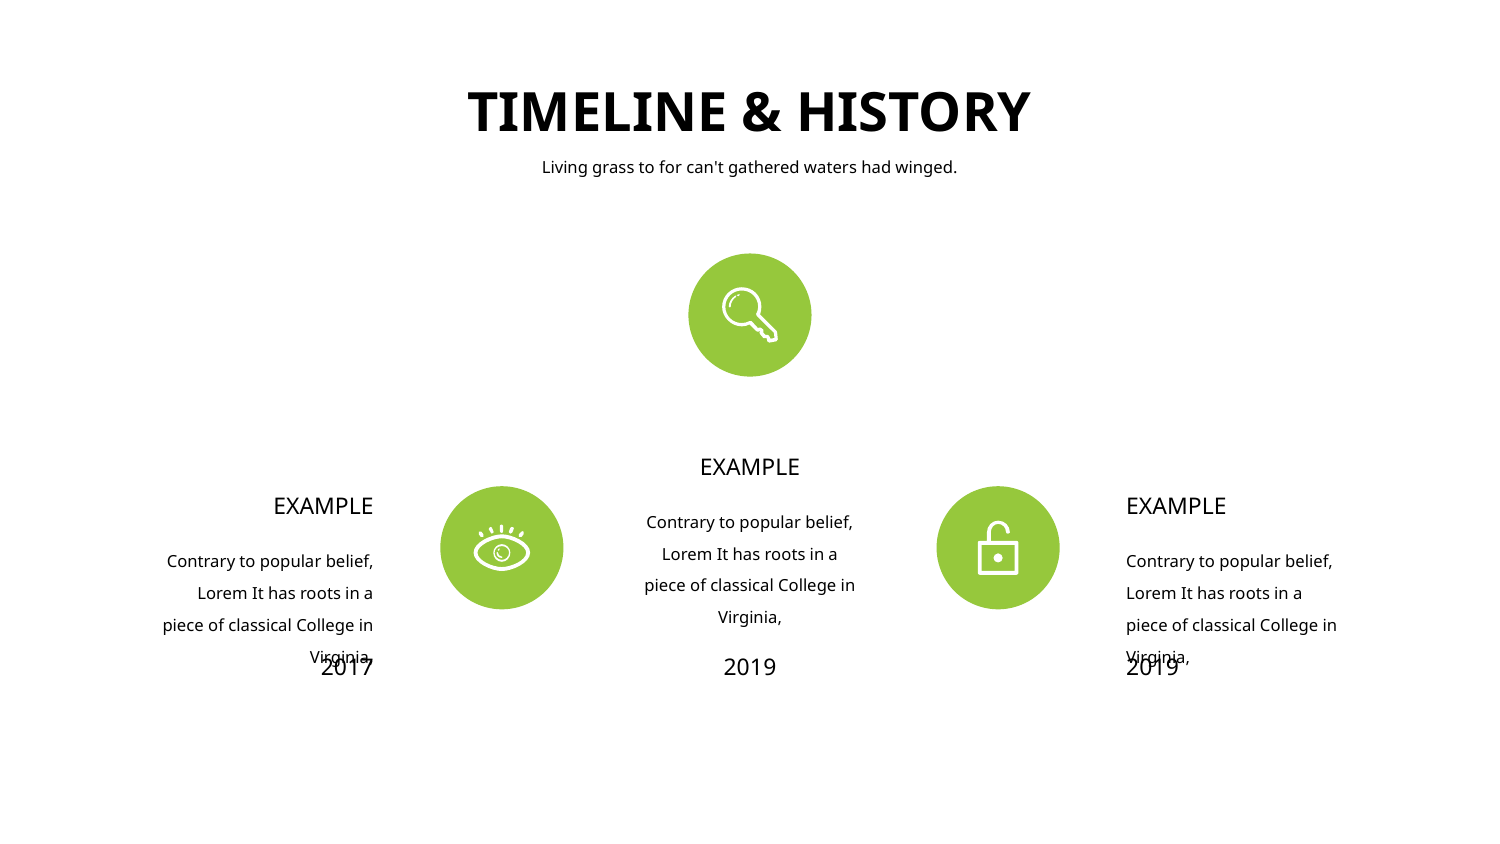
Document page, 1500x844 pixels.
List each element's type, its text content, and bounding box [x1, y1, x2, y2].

text_box [688, 253, 812, 377]
text_box Contrary to popular belief, Lorem It has roots in a piece of classical College in Virginia, [1114, 533, 1355, 619]
text_box EXAMPLE [1114, 486, 1288, 526]
text_box EXAMPLE [212, 486, 385, 526]
text_box [440, 486, 564, 610]
text_box 2019 [1114, 646, 1288, 687]
text_box [473, 524, 531, 572]
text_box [630, 446, 870, 580]
text_box Living grass to for can't gathered waters had winged. [491, 151, 1009, 182]
text_box 2019 [663, 646, 837, 687]
text_box Contrary to popular belief, Lorem It has roots in a piece of classical College in Virginia, [145, 533, 385, 619]
text_box [936, 486, 1060, 610]
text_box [721, 286, 779, 343]
text_box TIMELINE & HISTORY [365, 71, 1135, 149]
text_box [977, 520, 1019, 575]
text_box 2017 [212, 646, 385, 687]
